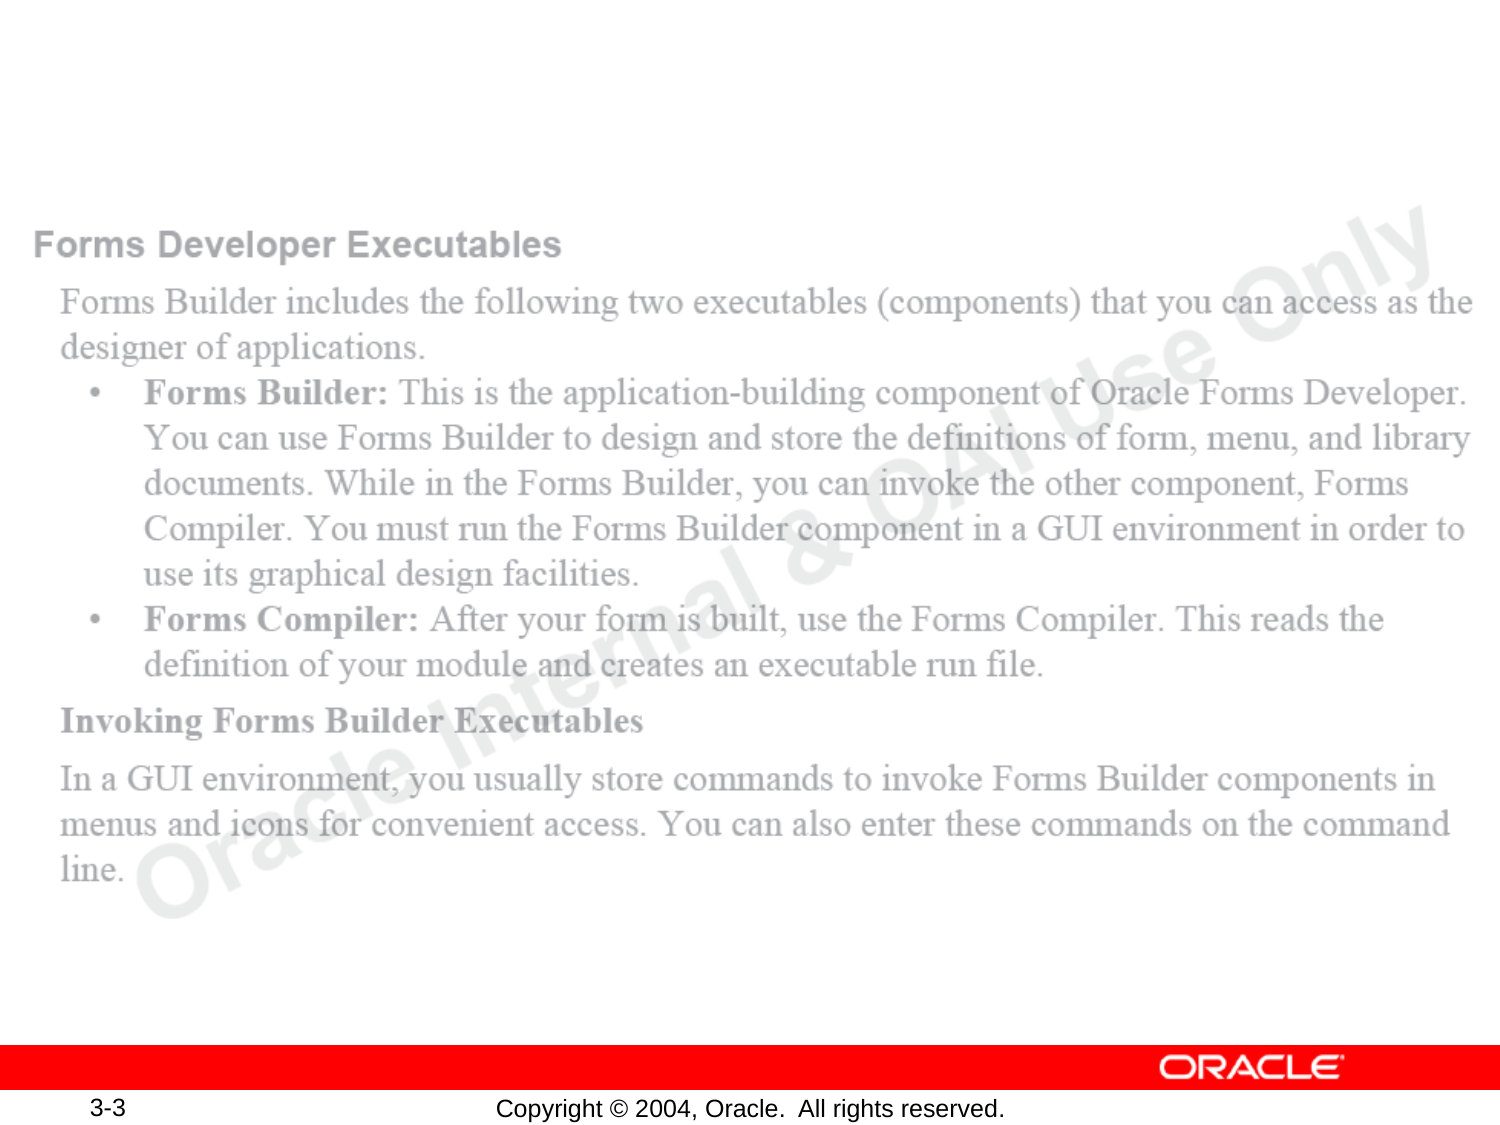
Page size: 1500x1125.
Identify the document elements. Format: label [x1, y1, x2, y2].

picture [0, 180, 1500, 944]
